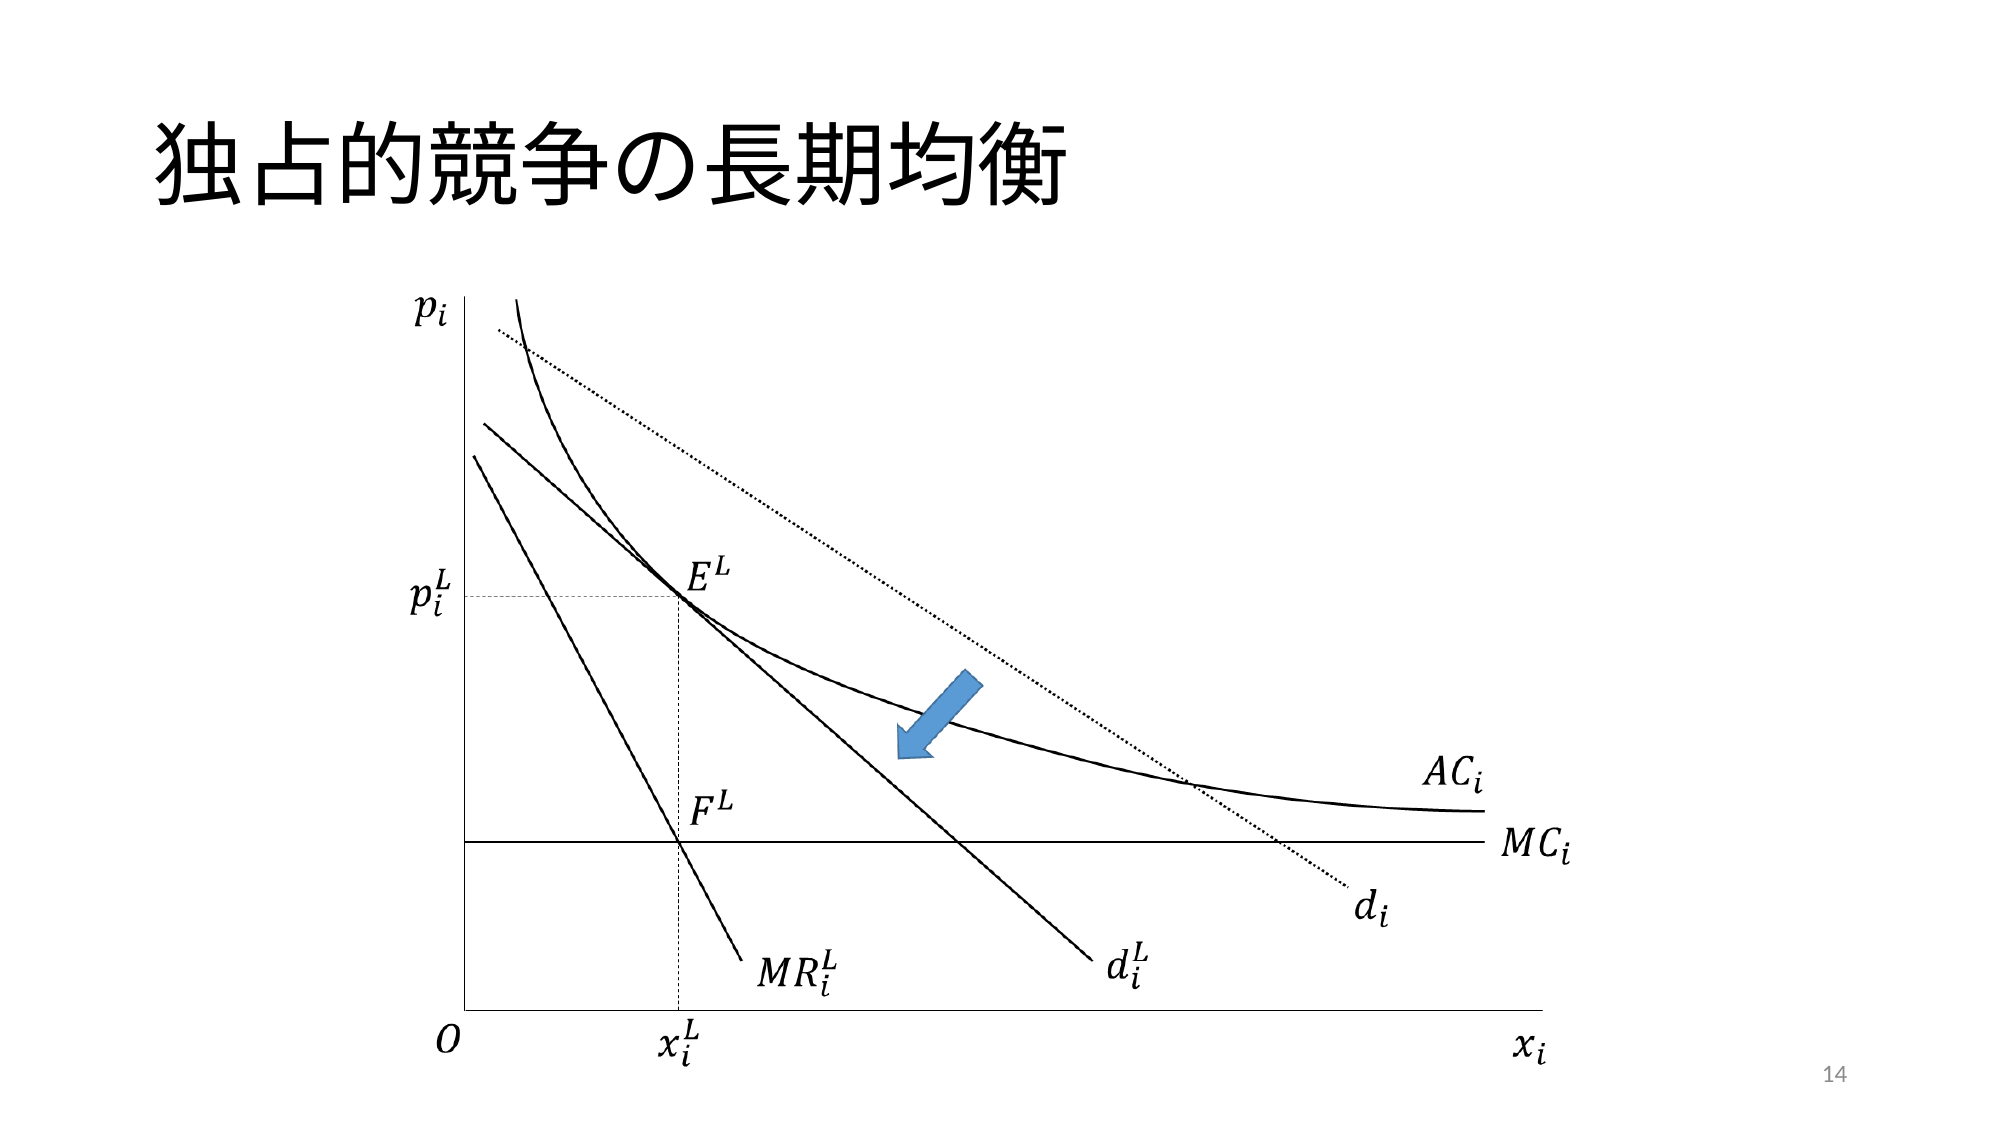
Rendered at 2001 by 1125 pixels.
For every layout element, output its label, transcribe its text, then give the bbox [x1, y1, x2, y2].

slide_number 14 [1412, 1042, 1863, 1103]
title 独占的競争の長期均衡 [137, 59, 1863, 278]
picture [391, 277, 1581, 1075]
